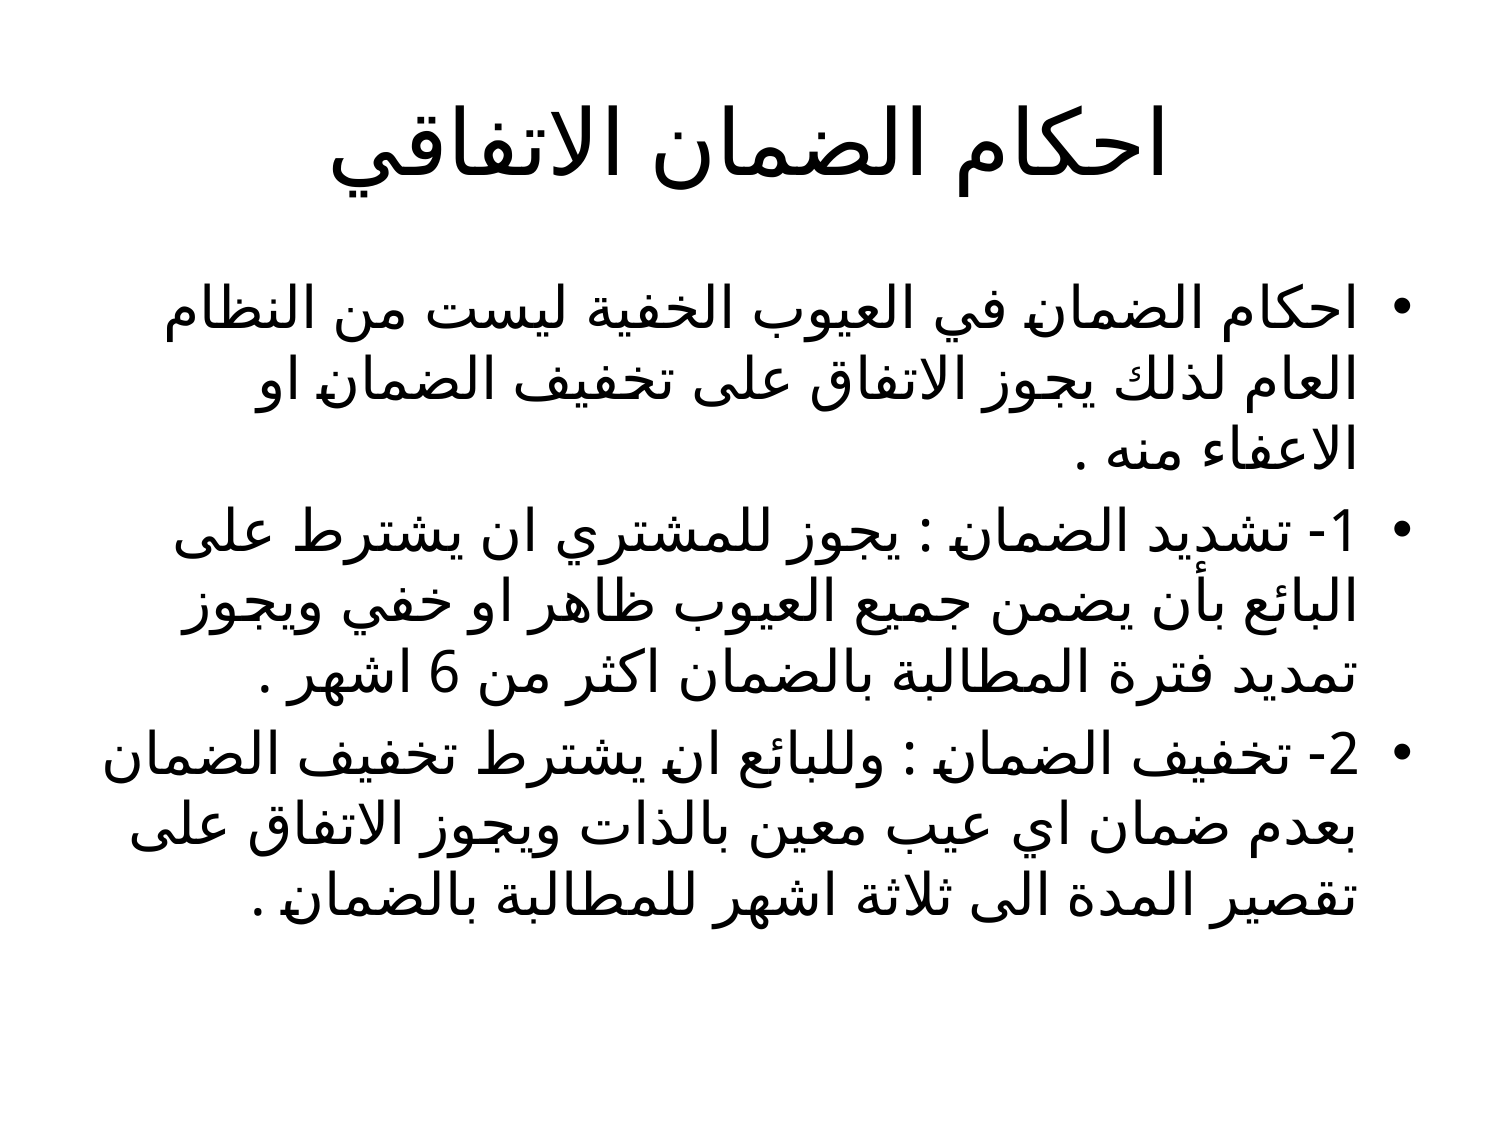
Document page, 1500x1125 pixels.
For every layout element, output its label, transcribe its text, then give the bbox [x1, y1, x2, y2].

title احكام الضمان الاتفاقي [75, 45, 1425, 233]
list احكام الضمان في العيوب الخفية ليست من النظام العام لذلك يجوز الاتفاق على تخفيف الضمان او الاعفاء منه . 1- تشديد الضمان : يجوز للمشتري ان يشترط على البائع بأن يضمن جميع العيوب ظاهر او خفي ويجوز تمديد فترة المطالبة بالضمان اكثر من 6 اشهر . 2- تخفيف الضمان : وللبائع ان يشترط تخفيف الضمان بعدم ضمان اي عيب معين بالذات ويجوز الاتفاق على تقصير المدة الى ثلاثة اشهر للمطالبة بالضمان . [75, 262, 1425, 1005]
